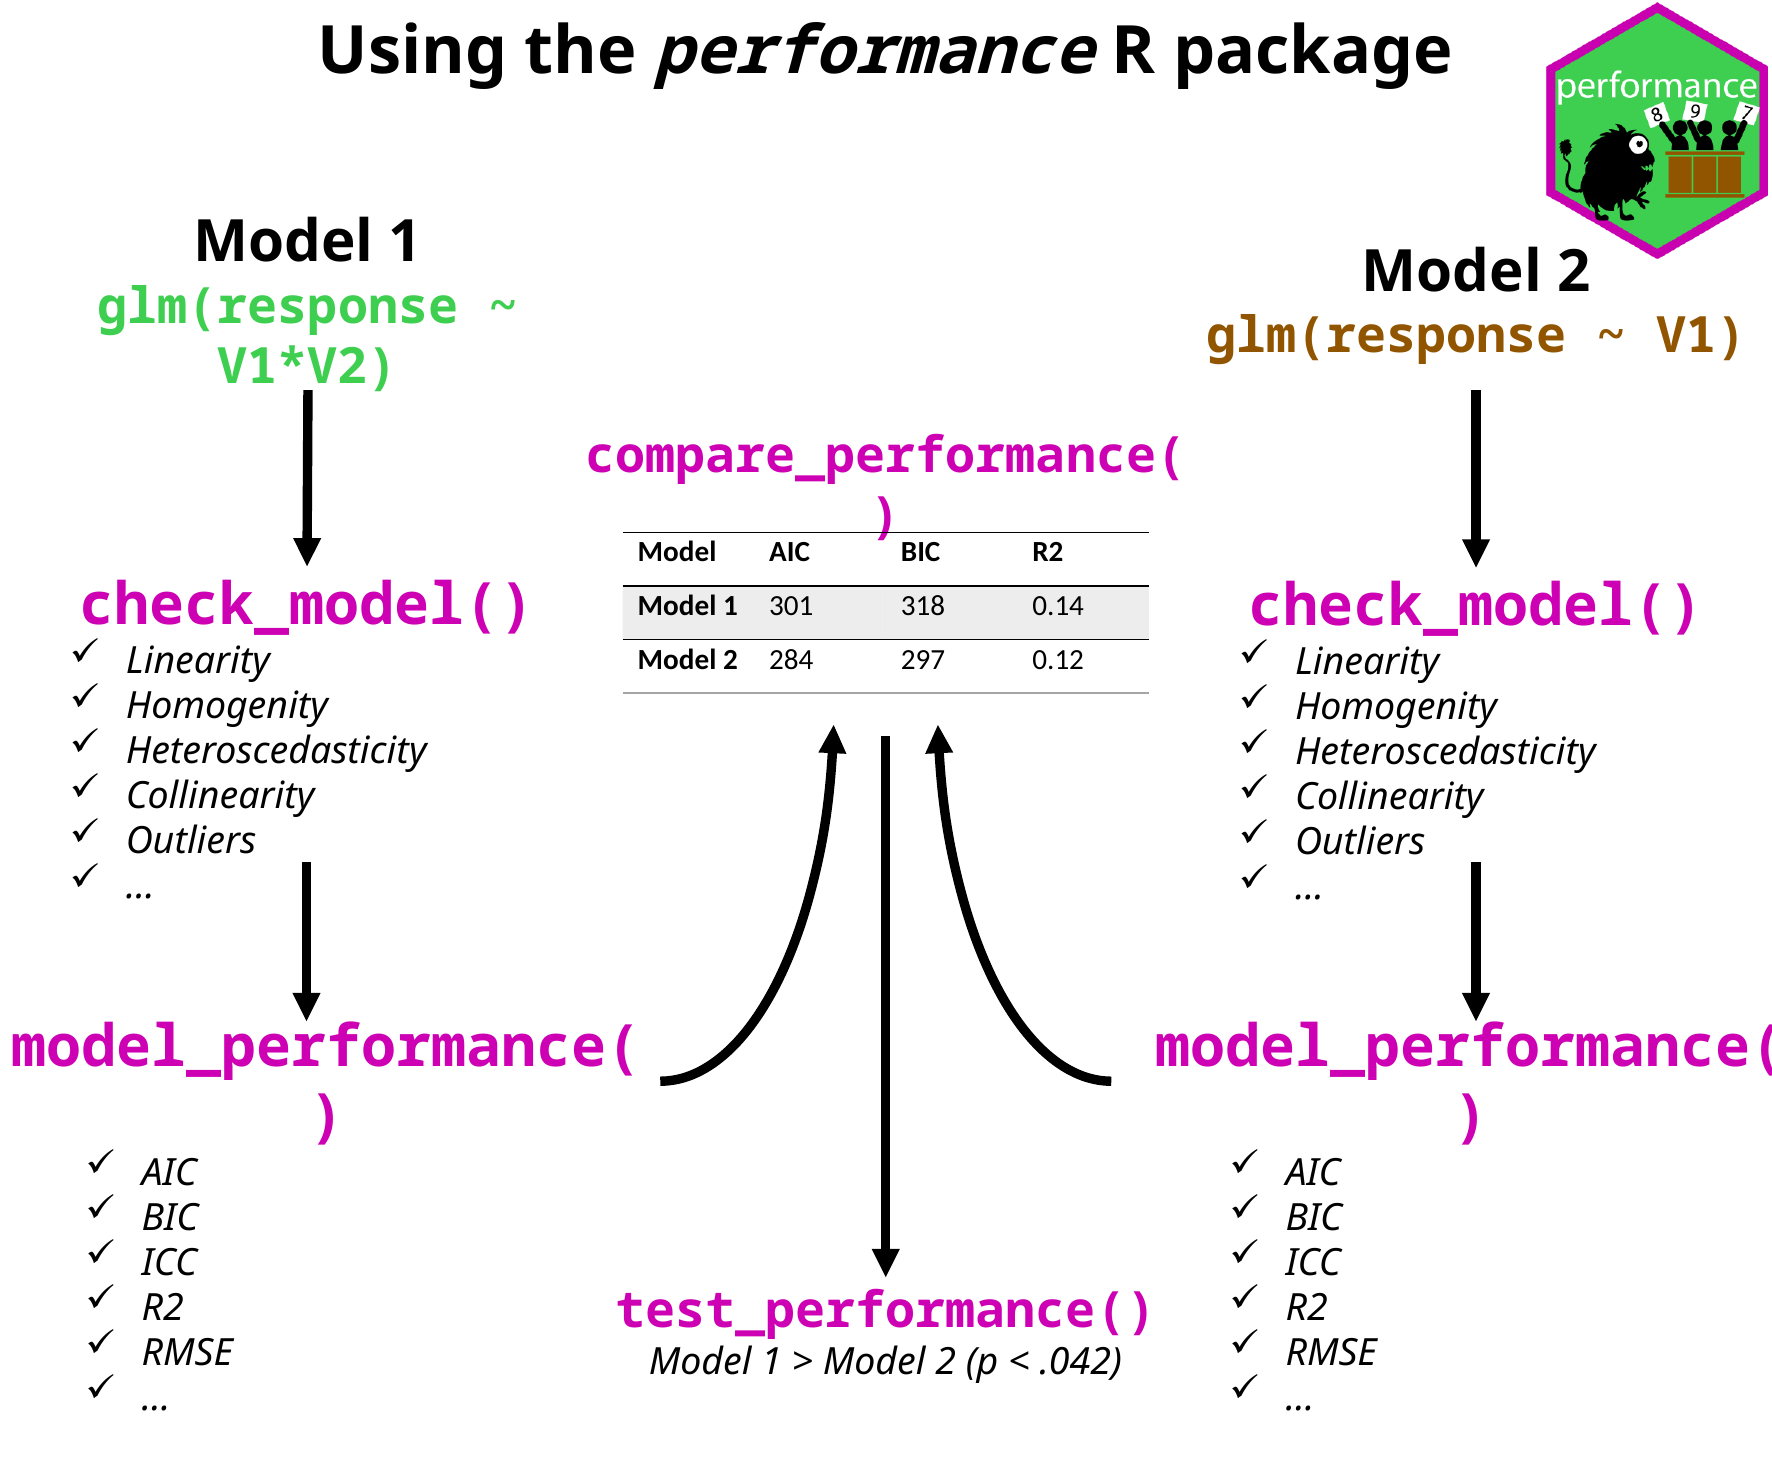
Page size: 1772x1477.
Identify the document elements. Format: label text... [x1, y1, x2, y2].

text_box Model 2 glm(response ~ V1) [1165, 205, 1772, 390]
table_cell 297 [886, 640, 1017, 692]
table_cell 301 [754, 587, 886, 639]
table_header BIC [886, 533, 1017, 585]
text_box compare_performance() [570, 429, 1202, 536]
text_box model_performance() AIC BIC ICC R2 RMSE … [0, 1065, 658, 1360]
table_cell 0.12 [1017, 640, 1149, 692]
picture [1546, 2, 1768, 259]
text_box model_performance() AIC BIC ICC R2 RMSE … [1139, 1065, 1772, 1360]
text_box check_model() Linearity Homogenity Heteroscedasticity Collinearity Outliers … [1223, 567, 1729, 908]
text_box [660, 700, 840, 1082]
table_cell Model 1 [623, 587, 754, 639]
table_header R2 [1017, 533, 1149, 585]
text_box [932, 700, 1112, 1082]
text_box Model 1 glm(response ~ V1*V2) [0, 206, 616, 391]
table_cell 0.14 [1017, 587, 1149, 639]
table_cell 284 [754, 640, 886, 692]
text_box Using the performance R package [282, 0, 1490, 95]
table_header Model [623, 533, 754, 585]
text_box check_model() Linearity Homogenity Heteroscedasticity Collinearity Outliers … [54, 566, 560, 907]
table_cell Model 2 [623, 640, 754, 692]
table_header AIC [754, 533, 886, 585]
table_cell 318 [886, 587, 1017, 639]
text_box test_performance() Model 1 > Model 2 (p < .042) [570, 1277, 1202, 1383]
